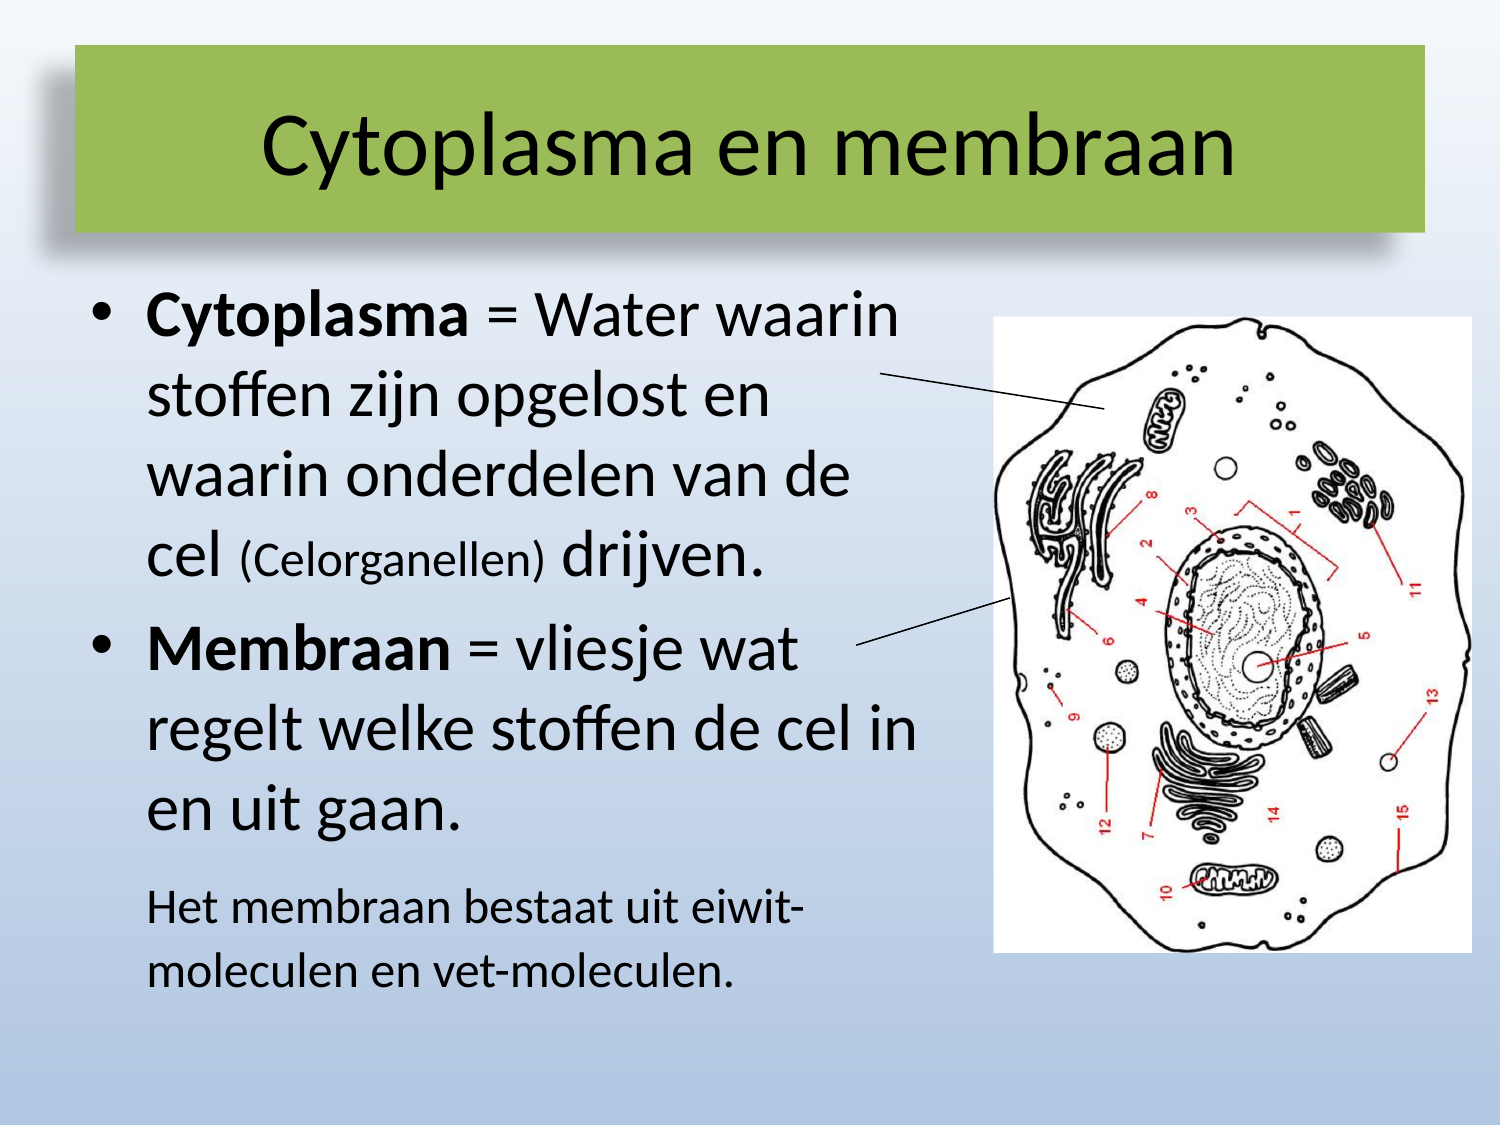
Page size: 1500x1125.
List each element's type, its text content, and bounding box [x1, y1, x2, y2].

list Cytoplasma = Water waarin stoffen zijn opgelost en waarin onderdelen van de cel (Celorganellen) drijven. Membraan = vliesje wat regelt welke stoffen de cel in en uit gaan. Het membraan bestaat uit eiwit-moleculen en vet-moleculen. [75, 262, 951, 1083]
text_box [879, 373, 1105, 410]
picture [914, 317, 1500, 953]
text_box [855, 597, 1010, 646]
title Cytoplasma en membraan [75, 45, 1425, 233]
